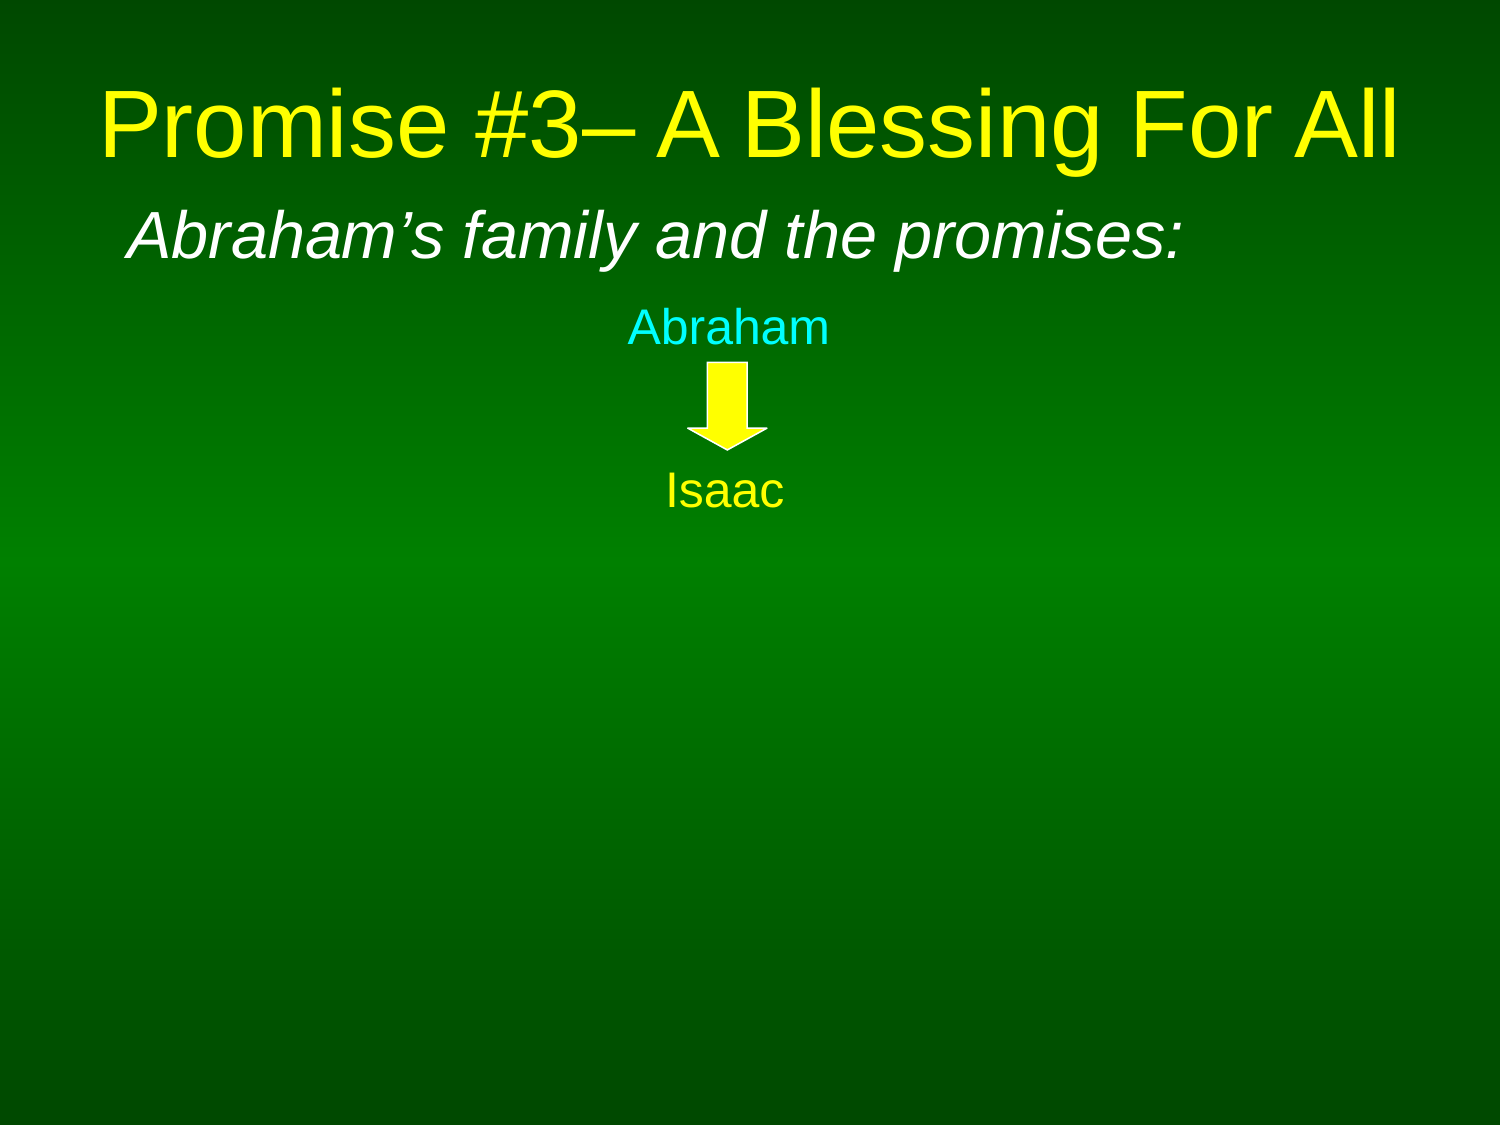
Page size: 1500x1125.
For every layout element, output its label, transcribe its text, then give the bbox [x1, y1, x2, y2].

text_box Abraham [612, 287, 846, 363]
title Promise #3– A Blessing For All [37, 24, 1463, 213]
text_box Isaac [650, 449, 800, 525]
list Abraham’s family and the promises: [112, 200, 1388, 288]
text_box [687, 362, 768, 449]
